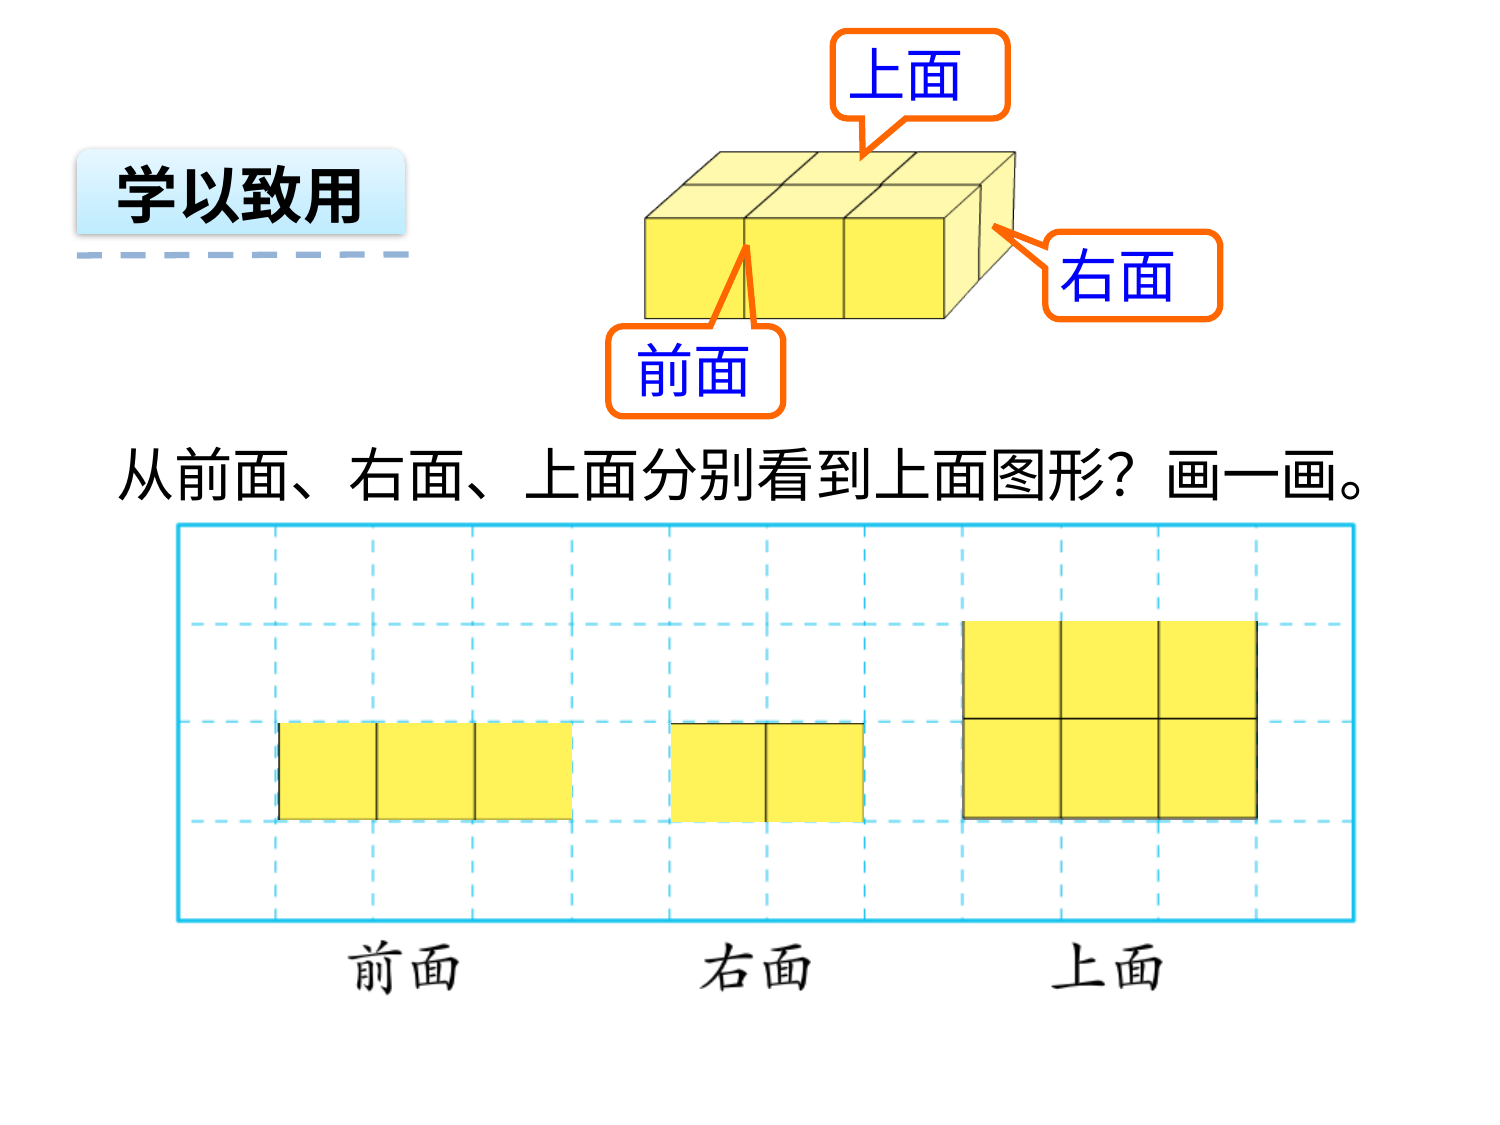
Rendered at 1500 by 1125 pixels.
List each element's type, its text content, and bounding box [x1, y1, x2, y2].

text_box 学以致用 [76, 148, 406, 235]
picture [159, 515, 1377, 1000]
picture [608, 136, 1022, 326]
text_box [832, 30, 1021, 119]
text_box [1045, 231, 1234, 320]
text_box 从前面、右面、上面分别看到上面图形？画一画。 [101, 430, 1413, 515]
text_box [608, 325, 809, 417]
